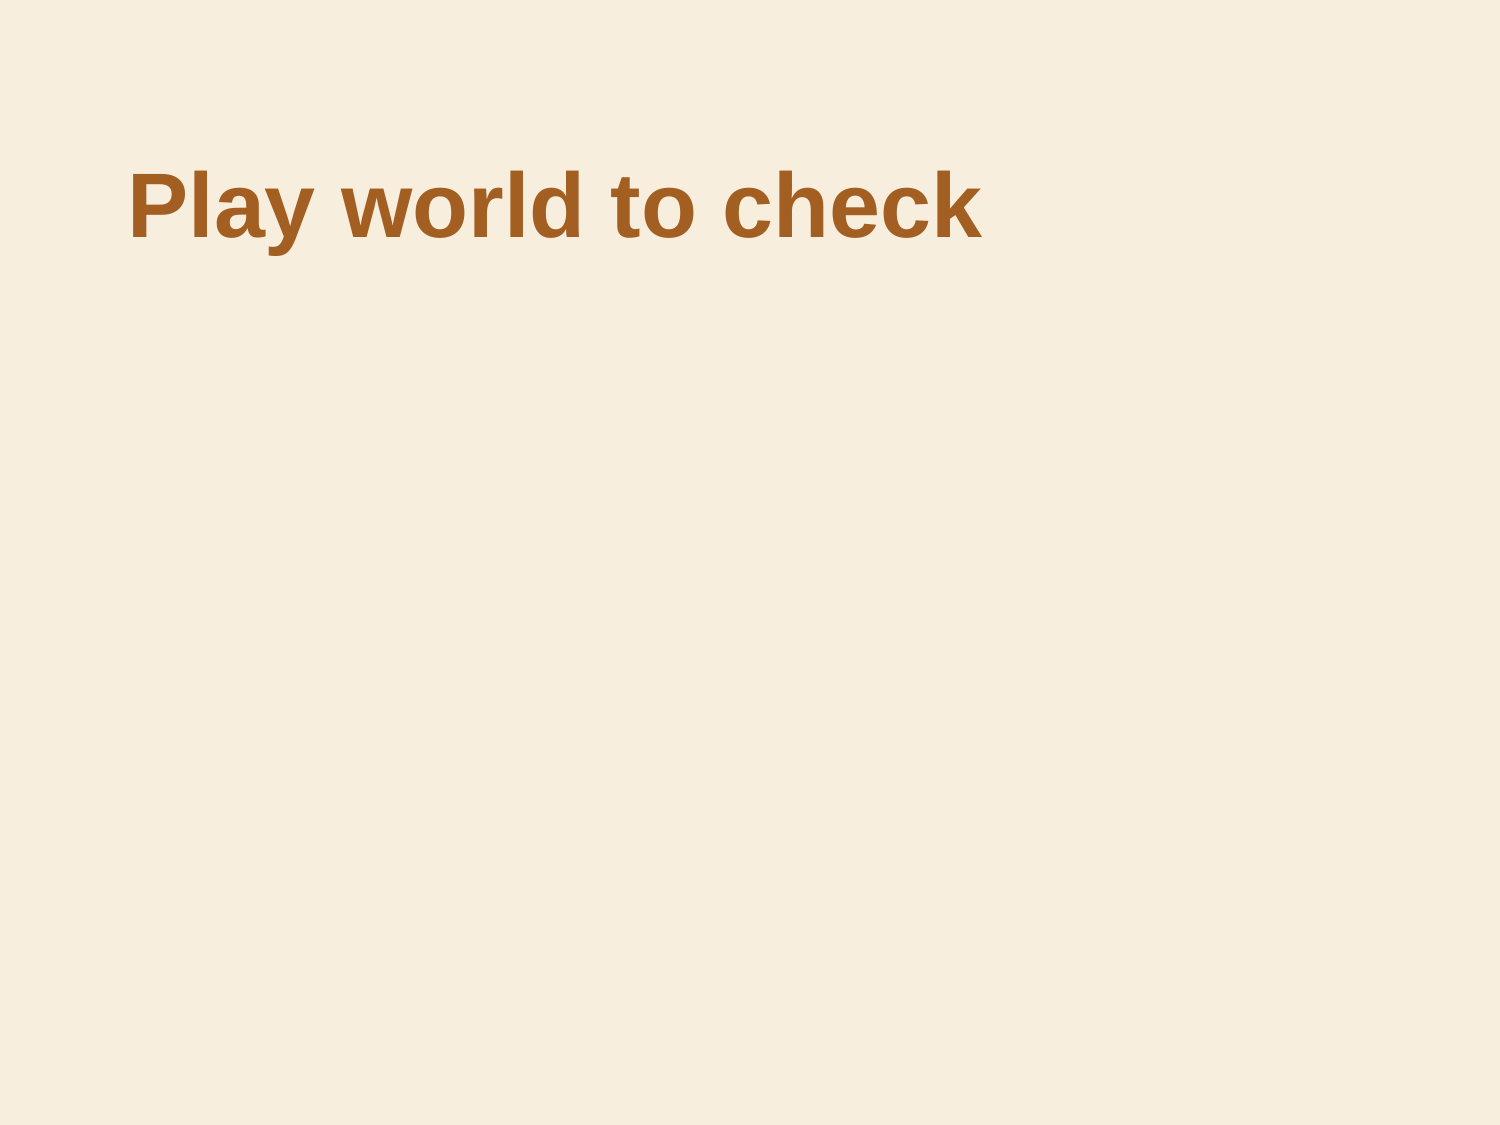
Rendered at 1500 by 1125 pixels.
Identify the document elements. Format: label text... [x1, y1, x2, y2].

text_box Play world to check [112, 138, 1388, 374]
